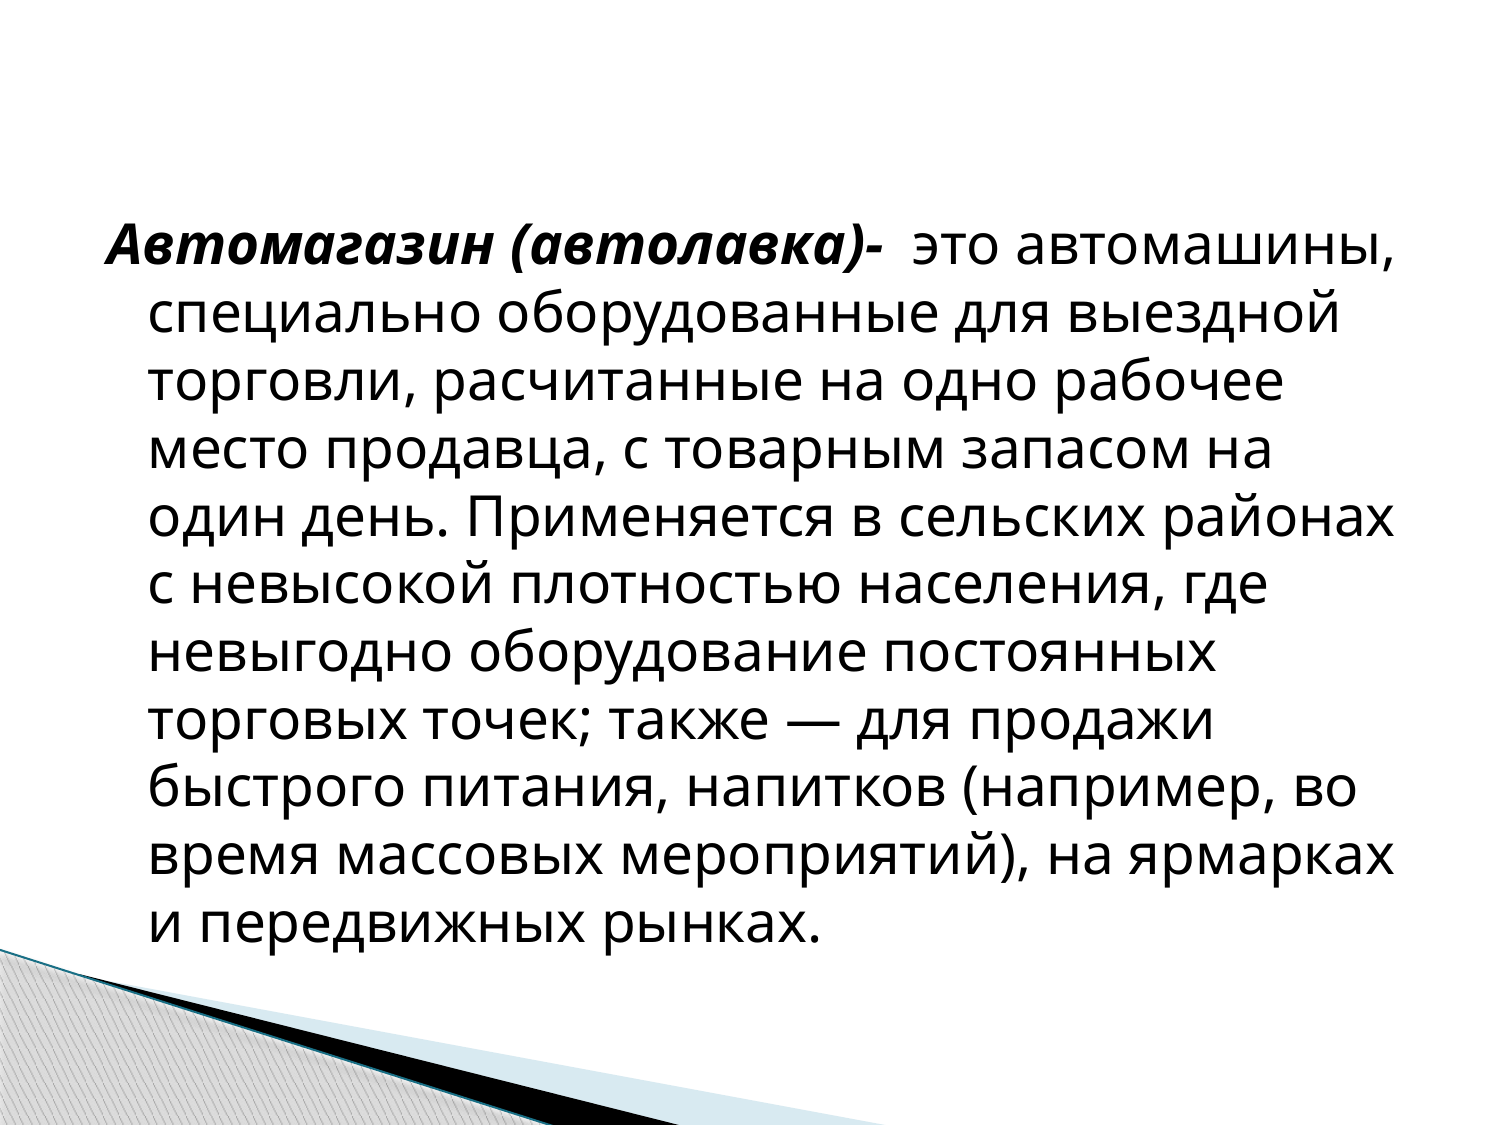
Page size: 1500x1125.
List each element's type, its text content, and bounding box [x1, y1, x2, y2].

list Автомагазин (автолавка)- это автомашины, специально оборудованные для выездной торговли, расчитанные на одно рабочее место продавца, с товарным запасом на один день. Применяется в сельских районах с невысокой плотностью населения, где невыгодно оборудование постоянных торговых точек; также — для продажи быстрого питания, напитков (например, во время массовых мероприятий), на ярмарках и передвижных рынках. [75, 125, 1425, 1005]
